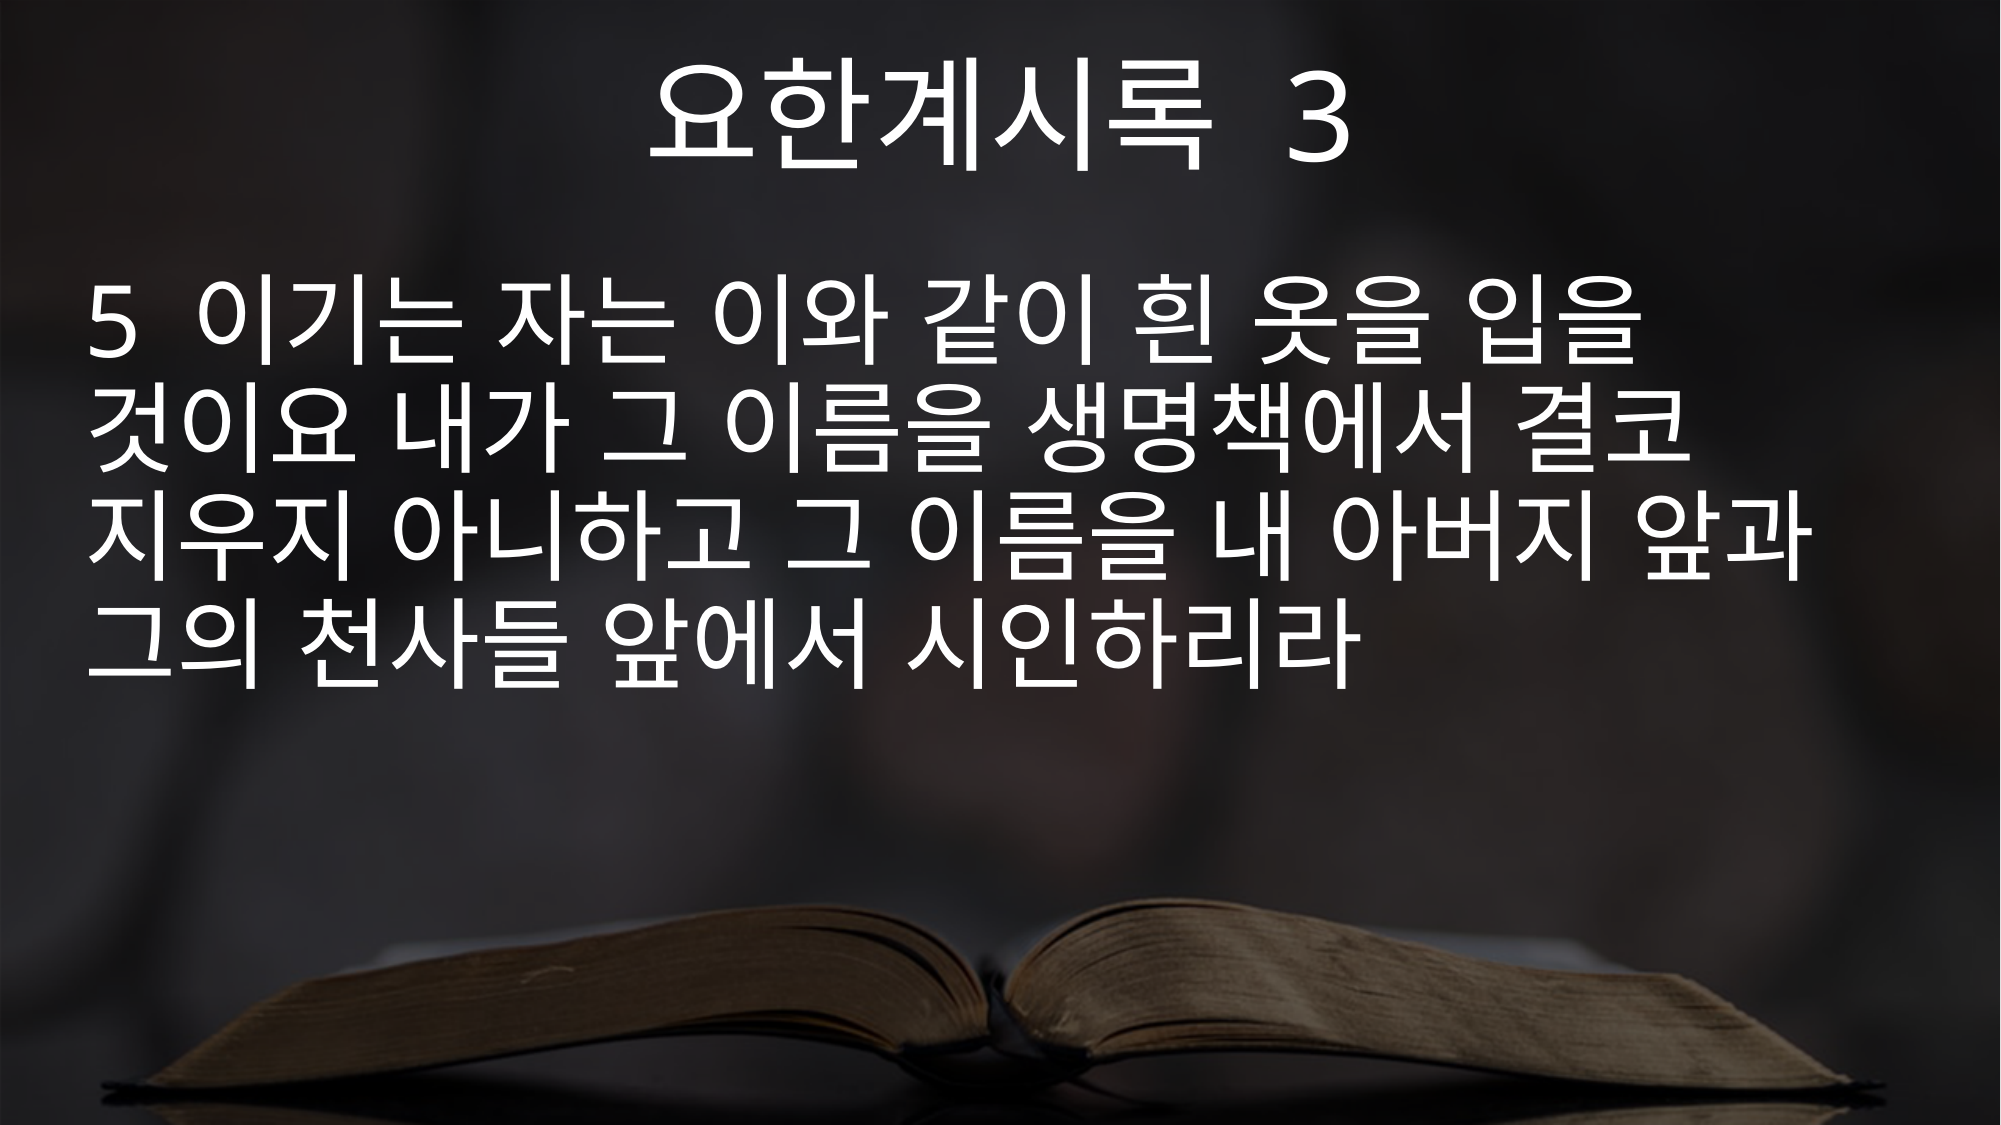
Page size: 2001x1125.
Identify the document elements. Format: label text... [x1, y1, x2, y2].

footer 요한계시록 3 [0, 32, 2000, 192]
picture [0, 0, 2001, 1125]
list 5 이기는 자는 이와 같이 흰 옷을 입을 것이요 내가 그 이름을 생명책에서 결코 지우지 아니하고 그 이름을 내 아버지 앞과 그의 천사들 앞에서 시인하리라 [69, 263, 1953, 423]
